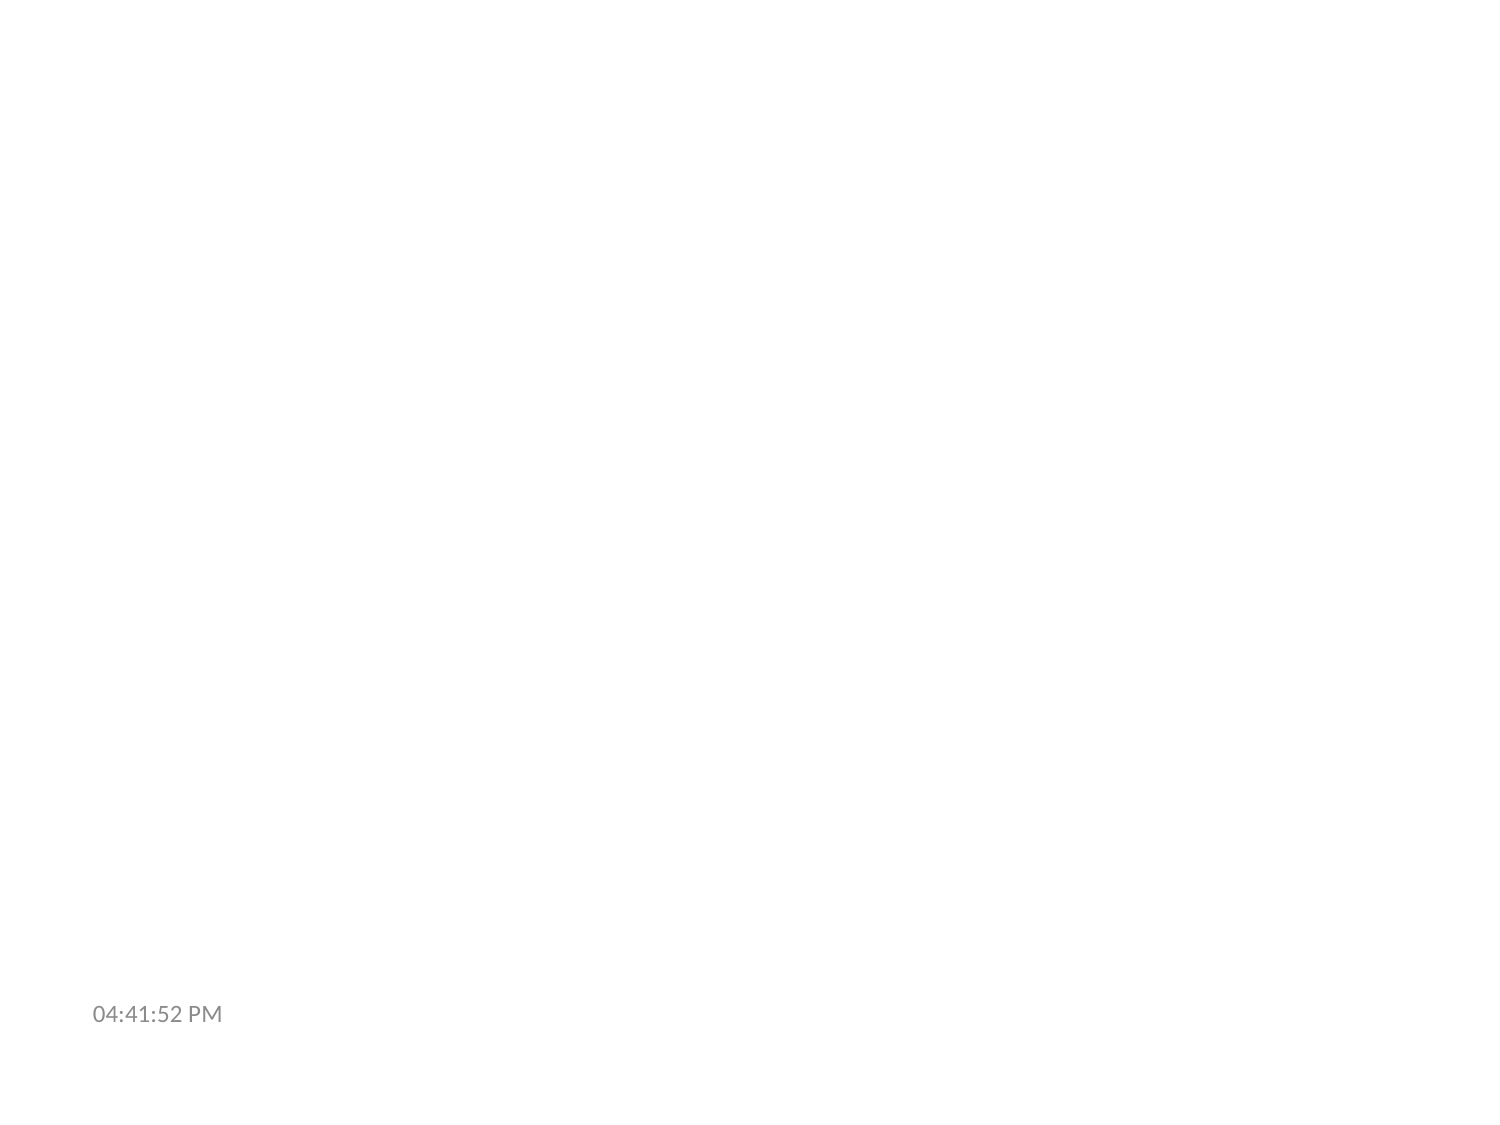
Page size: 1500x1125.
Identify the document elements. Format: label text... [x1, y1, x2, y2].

text_box 3:35:09 PM [77, 982, 428, 1043]
